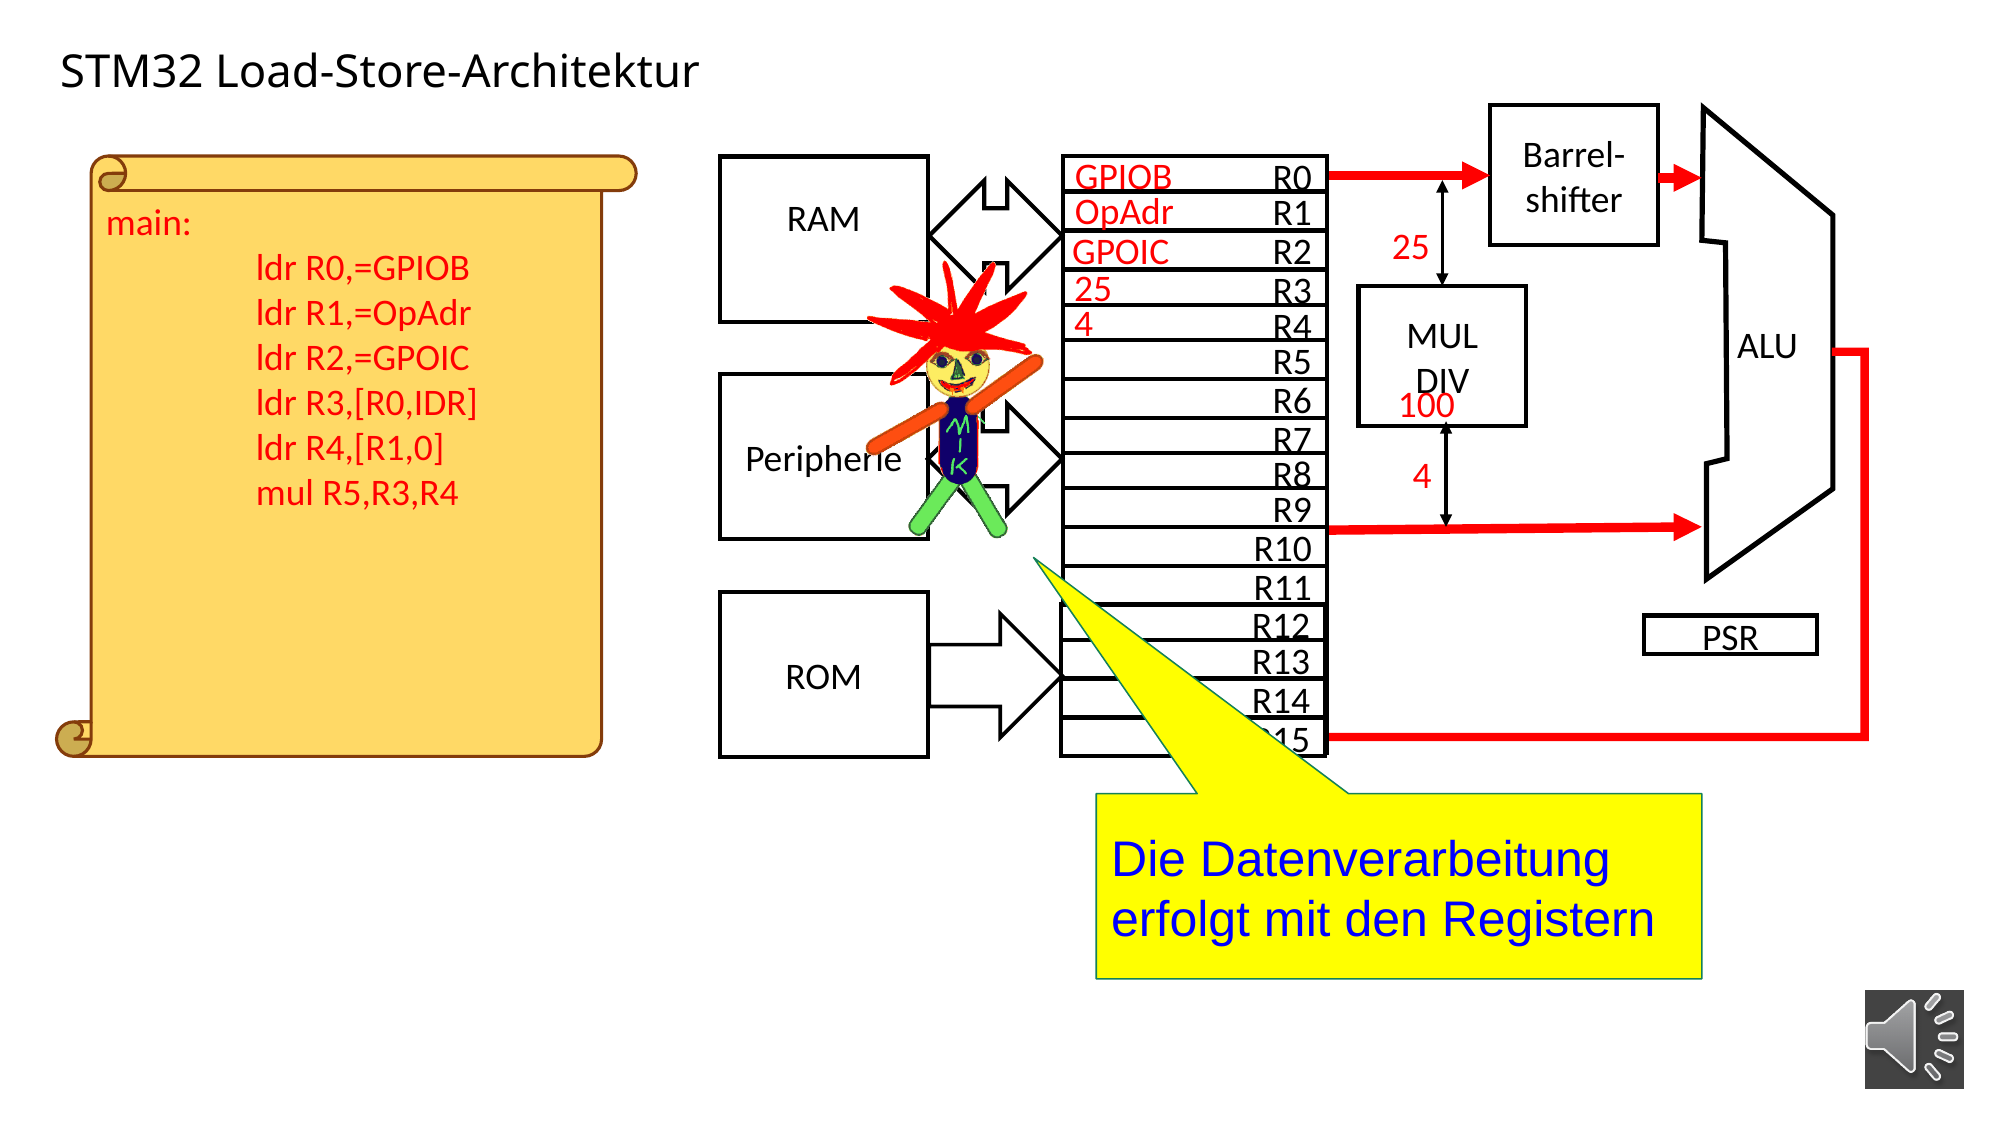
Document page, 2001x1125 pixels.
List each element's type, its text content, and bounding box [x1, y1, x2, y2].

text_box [720, 105, 1865, 757]
picture [1864, 989, 1965, 1090]
text_box main: ldr R0,=GPIOB ldr R1,=OpAdr ldr R2,=GPOIC ldr R3,[R0,IDR] ldr R4,[R1,0] mul R5,R3,R4 [55, 154, 638, 758]
title STM32 Load-Store-Architektur [24, 30, 737, 106]
text_box Die Datenverarbeitung erfolgt mit den Registern [1096, 757, 1702, 979]
picture [847, 253, 1055, 545]
